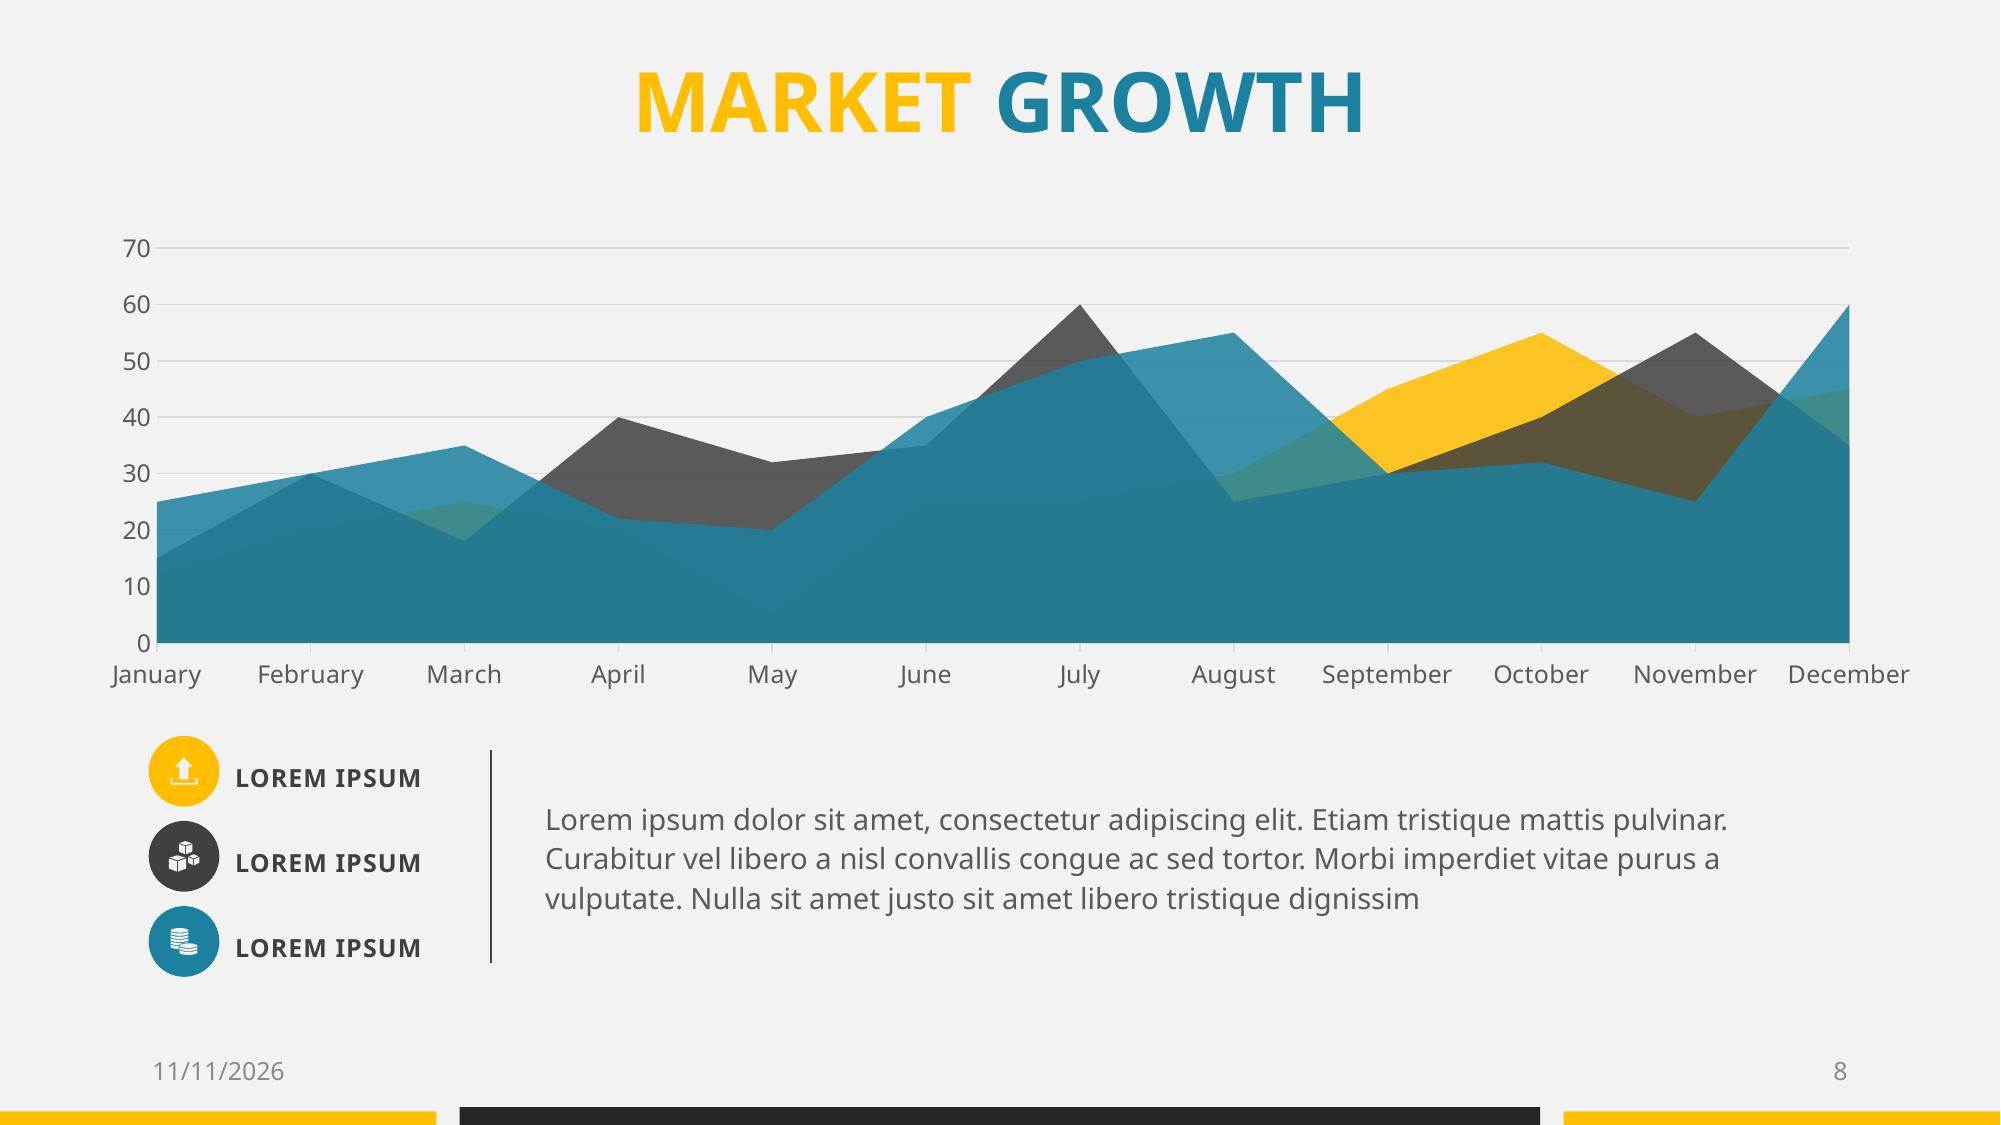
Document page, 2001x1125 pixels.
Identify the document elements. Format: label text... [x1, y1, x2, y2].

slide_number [137, 1042, 588, 1103]
text_box [147, 905, 221, 978]
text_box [170, 757, 198, 785]
text_box [459, 1106, 1541, 1125]
slide_number 8 [1412, 1042, 1863, 1103]
text_box LOREM IPSUM [235, 750, 437, 792]
text_box [147, 819, 221, 893]
text_box Lorem ipsum dolor sit amet, consectetur adipiscing elit. Etiam tristique mattis pulvinar. Curabitur vel libero a nisl convallis congue ac sed tortor. Morbi imperdiet vitae purus a vulputate. Nulla sit amet justo sit amet libero tristique dignissim [545, 796, 1846, 916]
chart [84, 215, 1916, 692]
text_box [170, 928, 198, 955]
text_box MARKET GROWTH [117, 49, 1883, 150]
text_box LOREM IPSUM [235, 920, 437, 963]
text_box [147, 734, 221, 808]
text_box LOREM IPSUM [235, 835, 437, 878]
text_box [0, 1110, 437, 1125]
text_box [168, 841, 200, 872]
text_box [1563, 1110, 2000, 1125]
